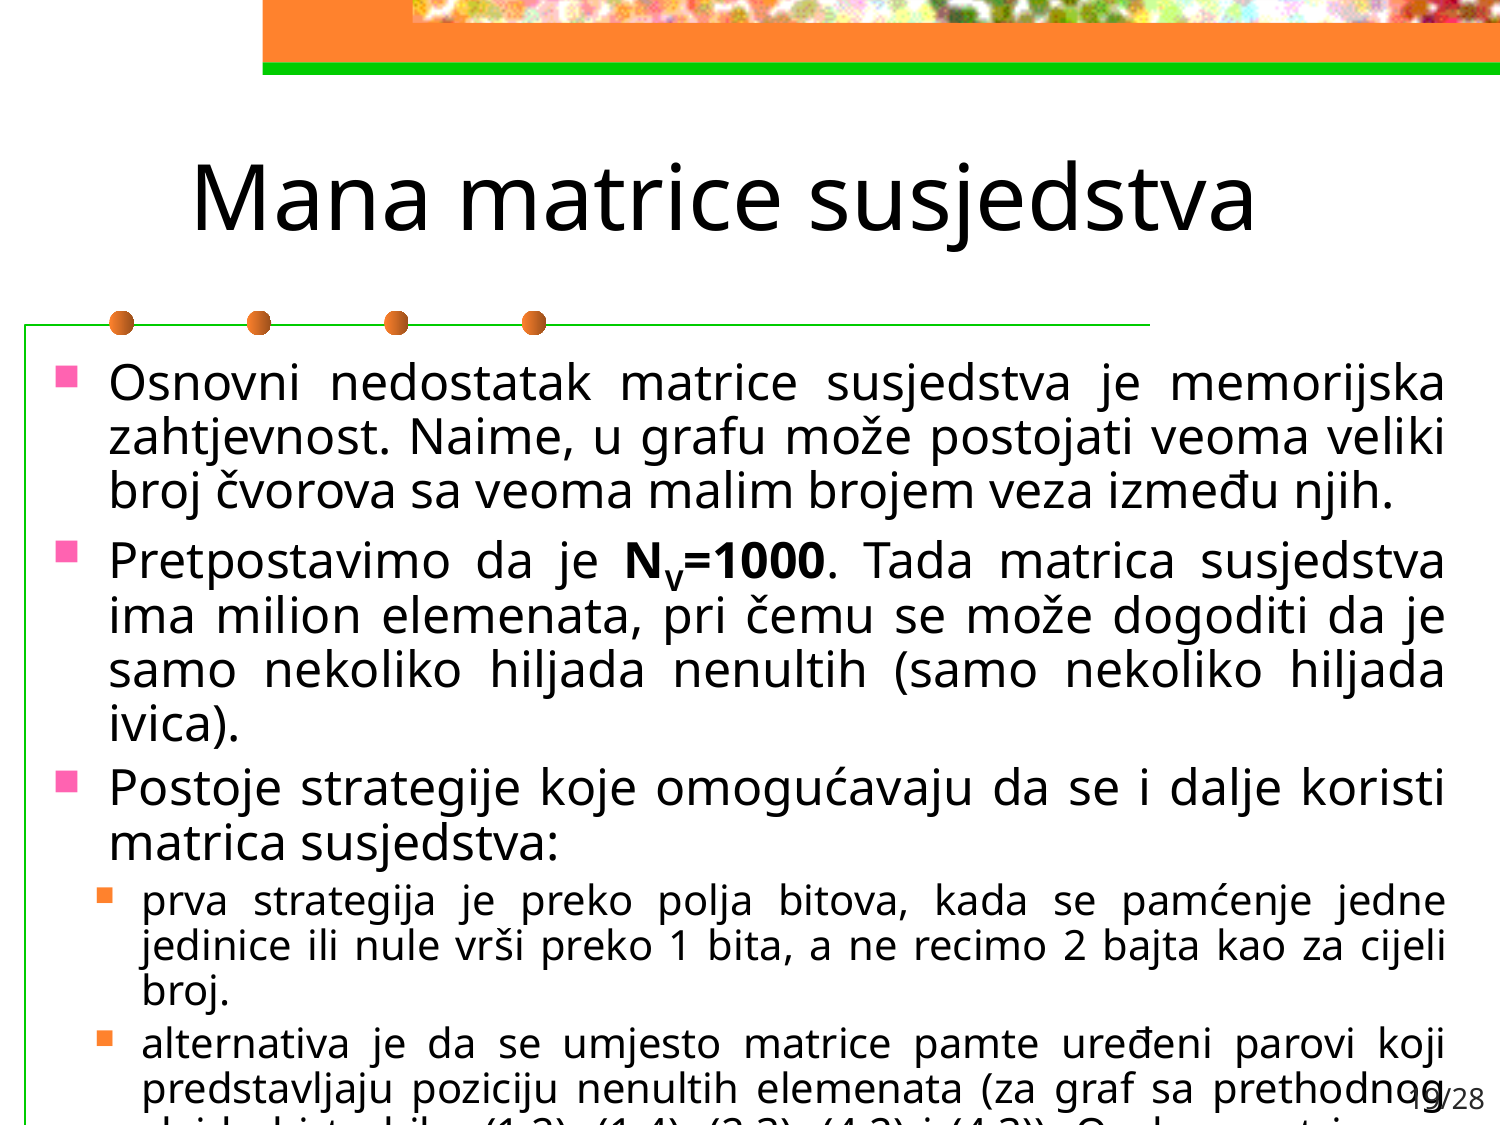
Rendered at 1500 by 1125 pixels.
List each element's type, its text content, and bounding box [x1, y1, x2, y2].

picture [412, 0, 1500, 23]
text_box 19/28 [1374, 1072, 1500, 1123]
list Osnovni nedostatak matrice susjedstva je memorijska zahtjevnost. Naime, u grafu može postojati veoma veliki broj čvorova sa veoma malim brojem veza između njih. Pretpostavimo da je NV=1000. Tada matrica susjedstva ima milion elemenata, pri čemu se može dogoditi da je samo nekoliko hiljada nenultih (samo nekoliko hiljada ivica). Postoje strategije koje omogućavaju da se i dalje koristi matrica susjedstva: prva strategija je preko polja bitova, kada se pamćenje jedne jedinice ili nule vrši preko 1 bita, a ne recimo 2 bajta kao za cijeli broj. alternativa je da se umjesto matrice pamte uređeni parovi koji predstavljaju poziciju nenultih elemenata (za graf sa prethodnog slajda bi to bilo: (1,2), (1,4), (2,3), (4,2) i (4,3)). Ovakve matrice se nazivaju rijetkim (eng. sparse). [37, 350, 1463, 1125]
title Mana matrice susjedstva [87, 99, 1363, 288]
